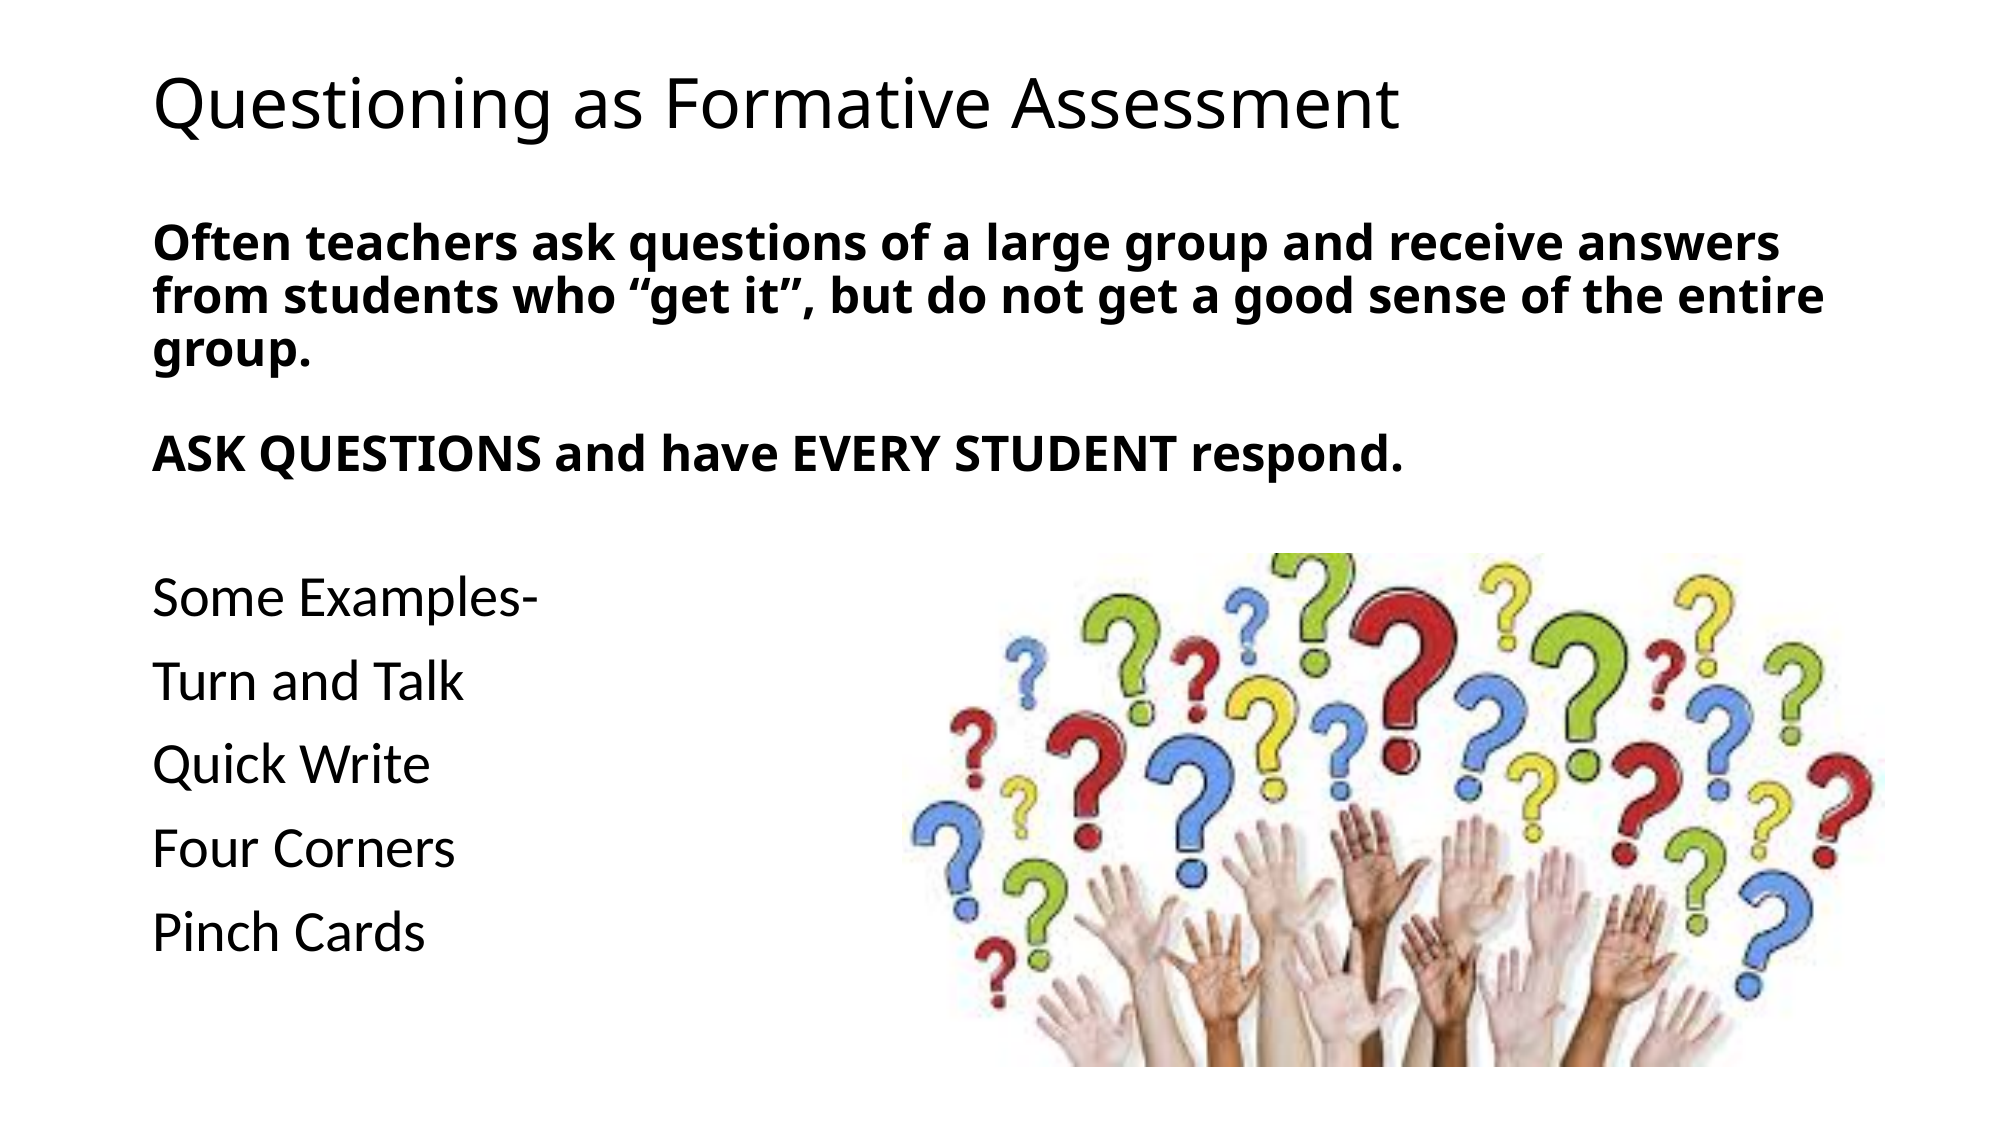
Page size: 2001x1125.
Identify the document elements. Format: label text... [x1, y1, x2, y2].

title Questioning as Formative Assessment Often teachers ask questions of a large group and receive answers from students who “get it”, but do not get a good sense of the entire group. ASK QUESTIONS and have EVERY STUDENT respond. [137, 59, 1863, 558]
list Some Examples- Turn and Talk Quick Write Four Corners Pinch Cards [137, 558, 901, 1014]
picture [901, 553, 1885, 1067]
